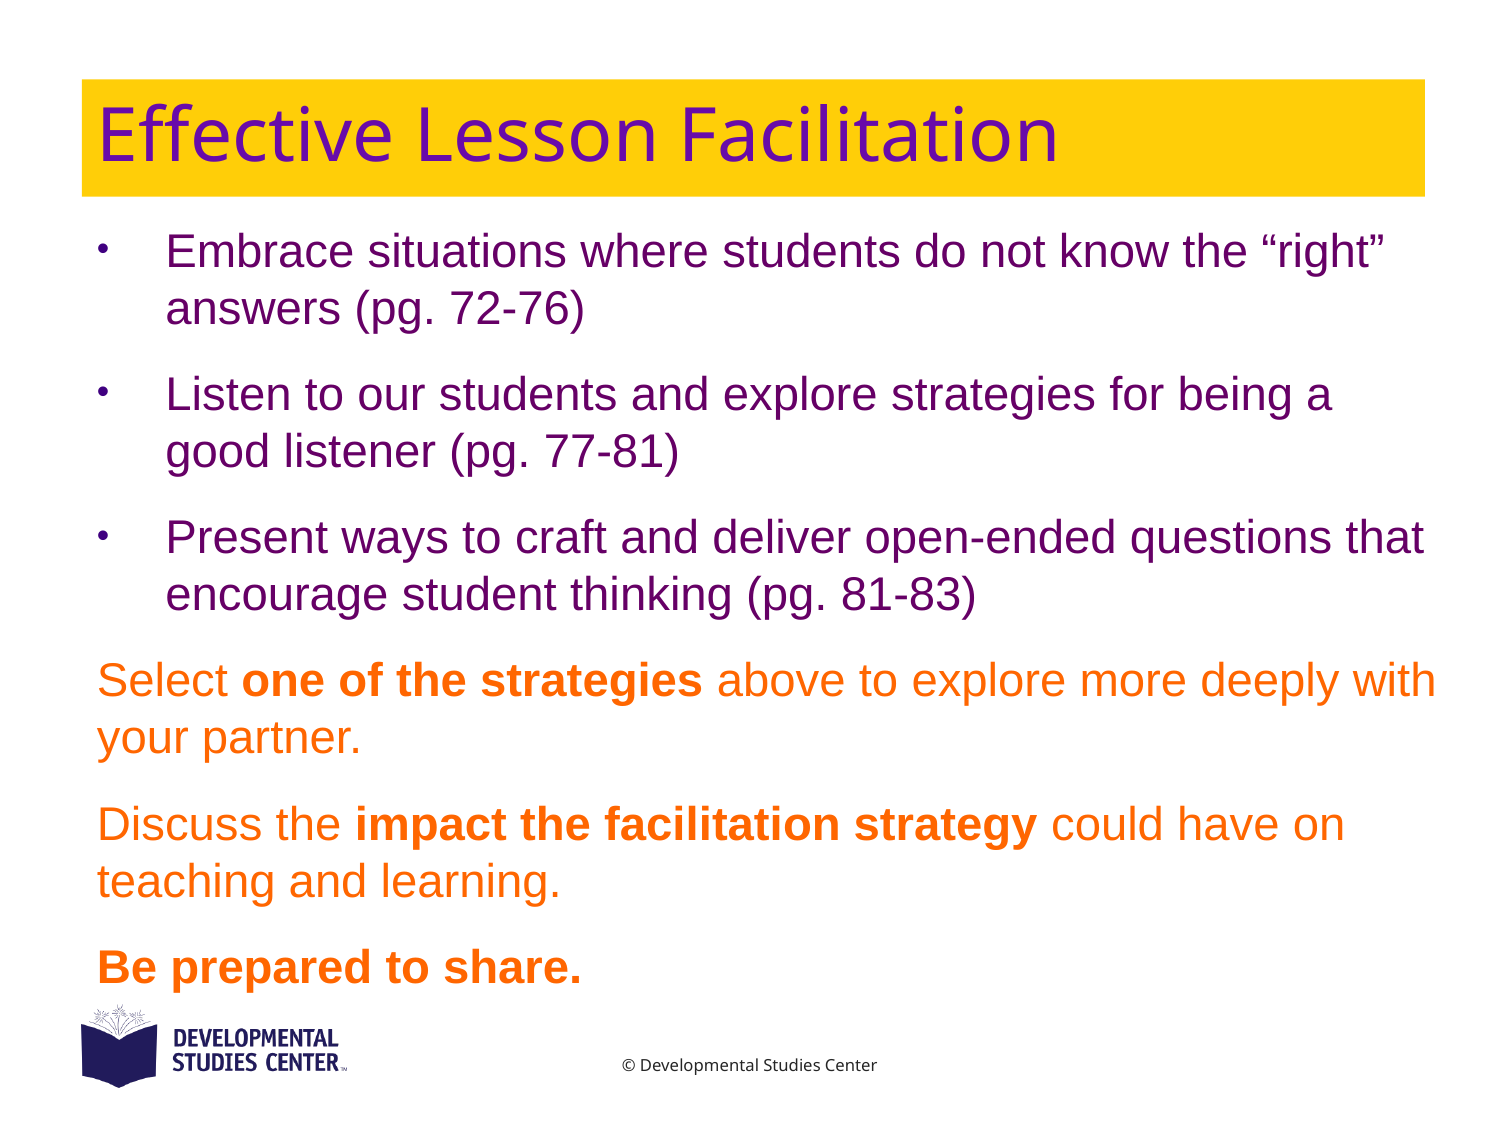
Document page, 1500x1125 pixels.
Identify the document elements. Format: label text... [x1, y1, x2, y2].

title Effective Lesson Facilitation [81, 79, 1425, 197]
picture [81, 1005, 347, 1088]
list Embrace situations where students do not know the “right” answers (pg. 72-76) Listen to our students and explore strategies for being a good listener (pg. 77-81) Present ways to craft and deliver open-ended questions that encourage student thinking (pg. 81-83) Select one of the strategies above to explore more deeply with your partner. Discuss the impact the facilitation strategy could have on teaching and learning. Be prepared to share. [81, 212, 1463, 1005]
